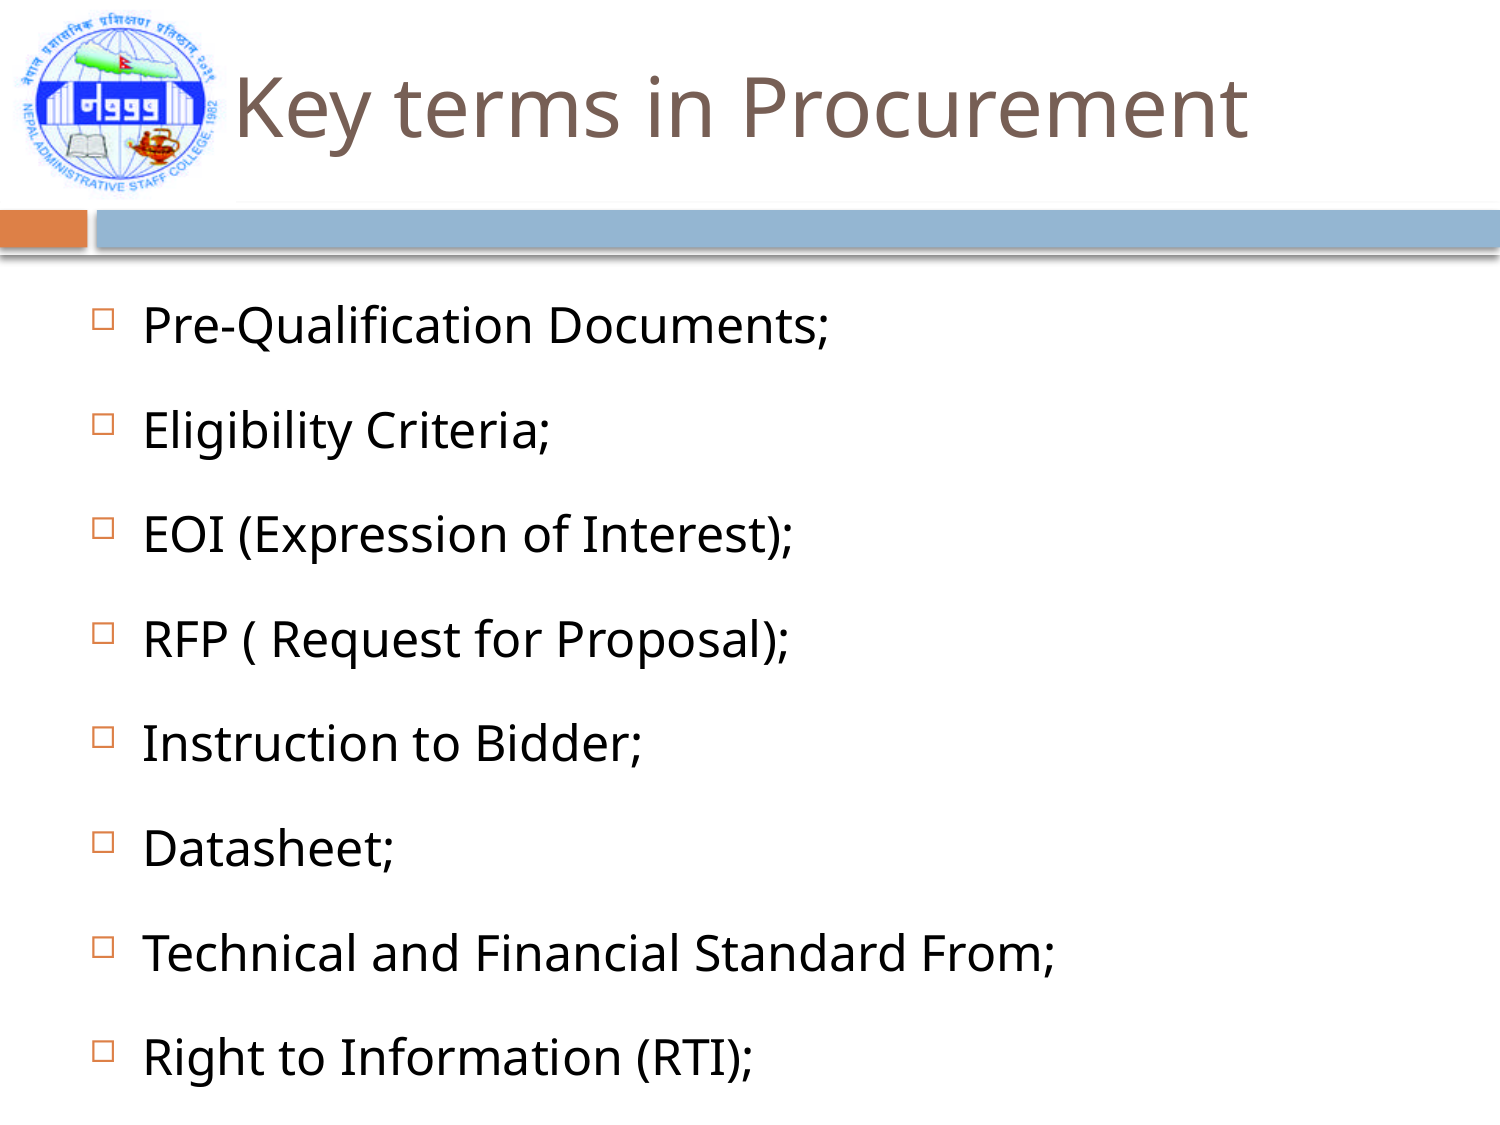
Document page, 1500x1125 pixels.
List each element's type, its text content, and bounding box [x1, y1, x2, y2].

picture [1, 0, 236, 208]
title Key terms in Procurement [218, 45, 1500, 163]
list Pre-Qualification Documents; Eligibility Criteria; EOI (Expression of Interest); RFP ( Request for Proposal); Instruction to Bidder; Datasheet; Technical and Financial Standard From; Right to Information (RTI); [75, 256, 1425, 908]
